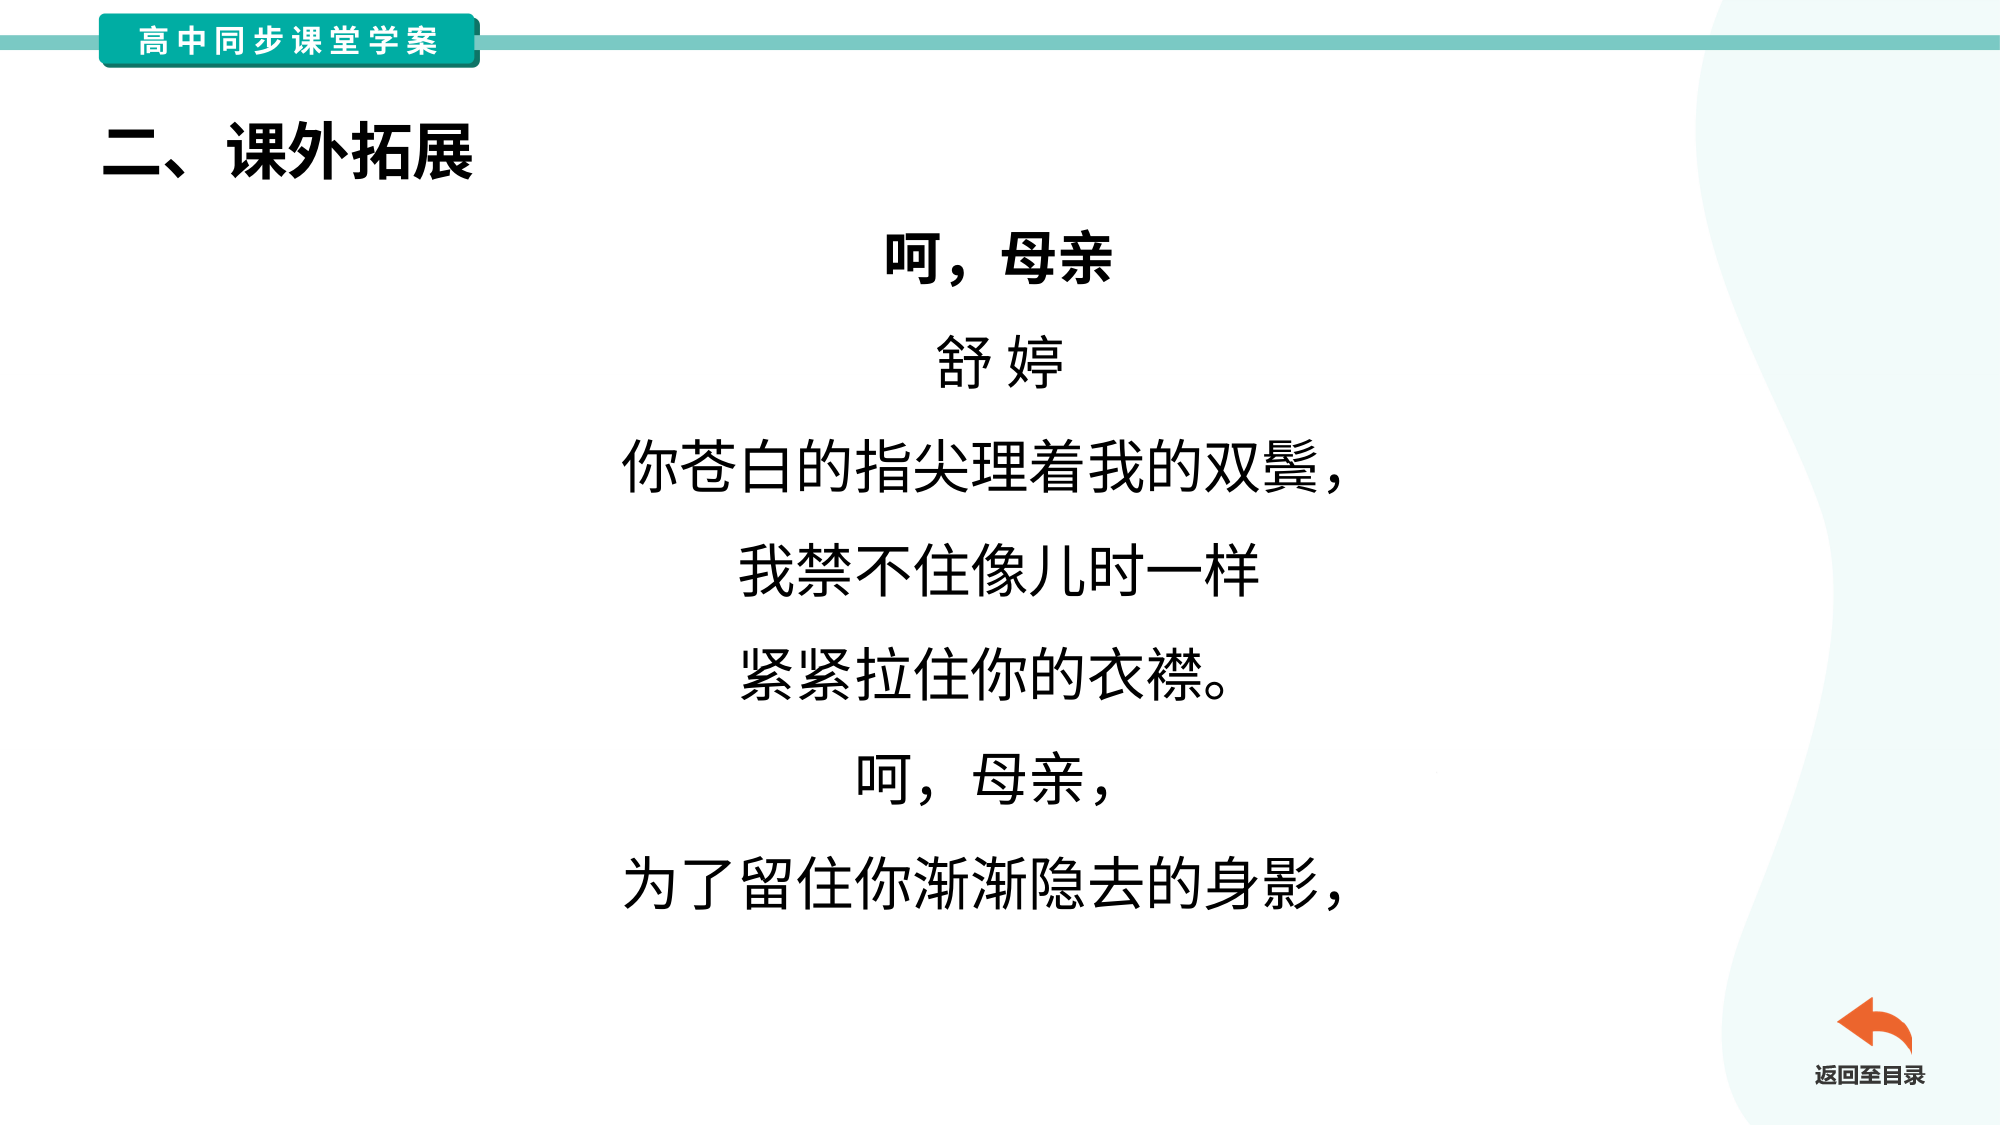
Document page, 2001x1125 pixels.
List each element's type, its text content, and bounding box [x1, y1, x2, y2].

text_box 二、课外拓展 [100, 76, 1899, 176]
picture [0, 0, 2000, 1125]
text_box 呵，母亲 舒 婷 你苍白的指尖理着我的双鬓， 我禁不住像儿时一样 紧紧拉住你的衣襟。 呵，母亲， 为了留住你渐渐隐去的身影， 虽然晨曦已把梦剪成烟缕，#1.1.6 [100, 187, 1899, 1005]
